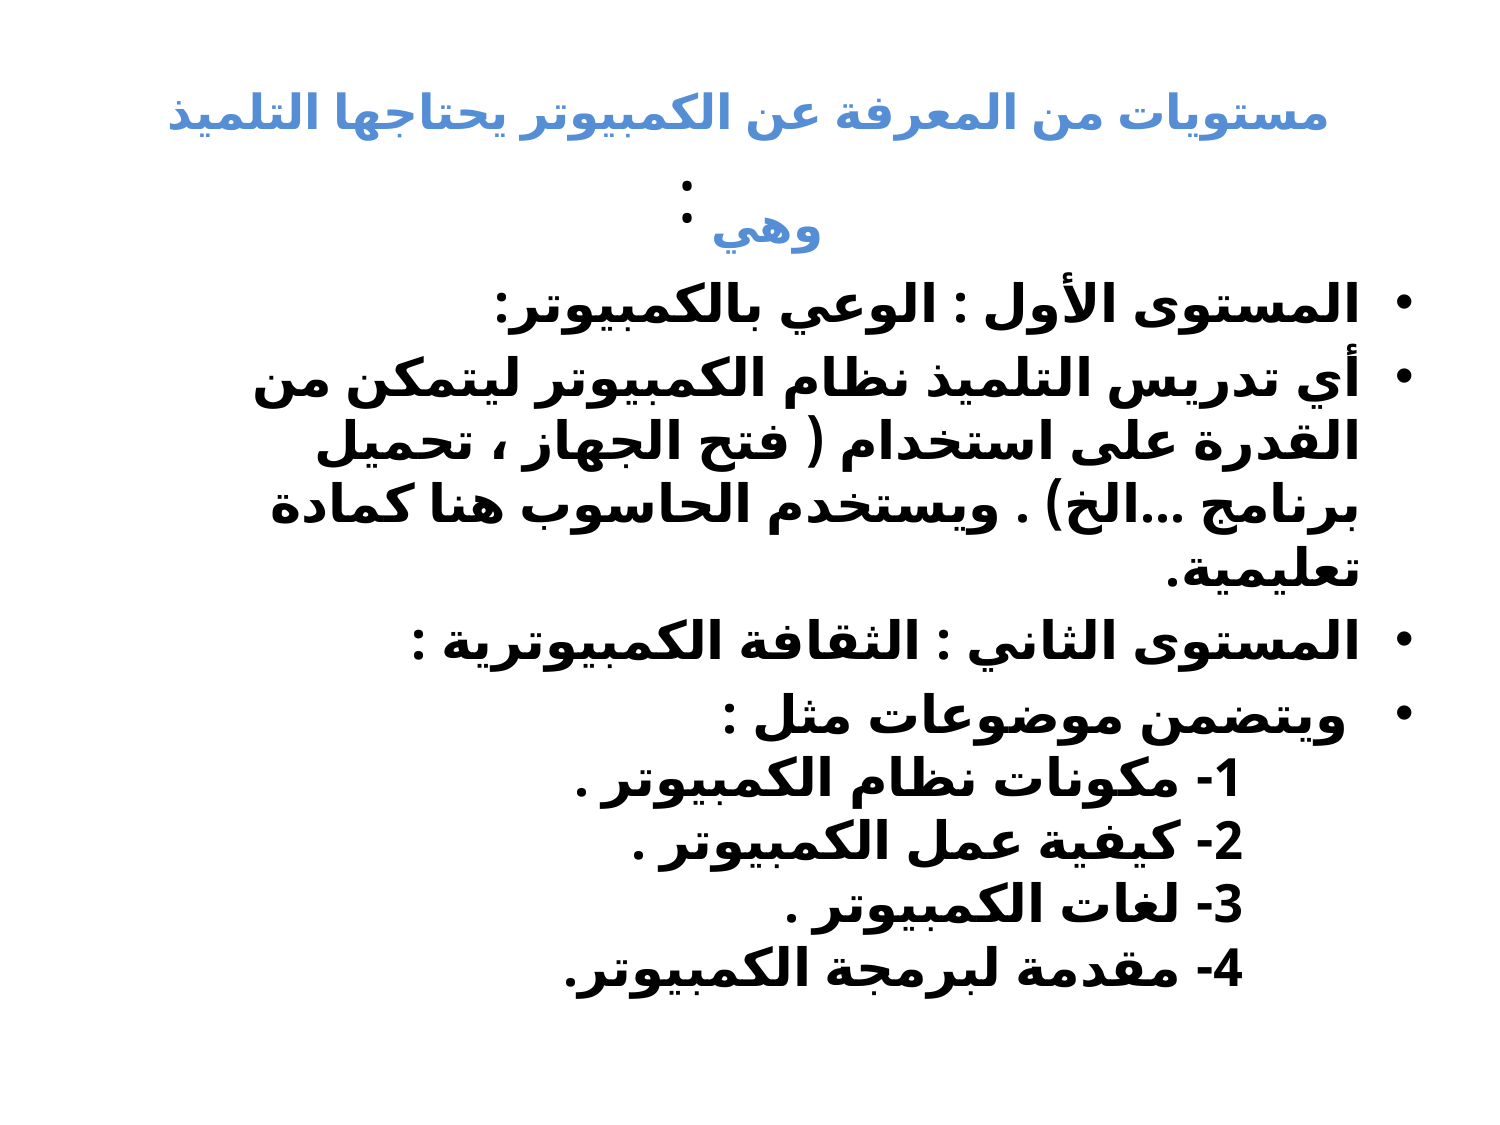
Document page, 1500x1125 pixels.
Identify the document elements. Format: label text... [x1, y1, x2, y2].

title مستويات من المعرفة عن الكمبيوتر يحتاجها التلميذ وهي : [75, 45, 1425, 233]
list المستوى الأول : الوعي بالكمبيوتر: أي تدريس التلميذ نظام الكمبيوتر ليتمكن من القدرة على استخدام ( فتح الجهاز ، تحميل برنامج ...الخ) . ويستخدم الحاسوب هنا كمادة تعليمية. المستوى الثاني : الثقافة الكمبيوترية : ويتضمن موضوعات مثل : 1- مكونات نظام الكمبيوتر . 2- كيفية عمل الكمبيوتر . 3- لغات الكمبيوتر . 4- مقدمة لبرمجة الكمبيوتر. [75, 262, 1425, 1005]
